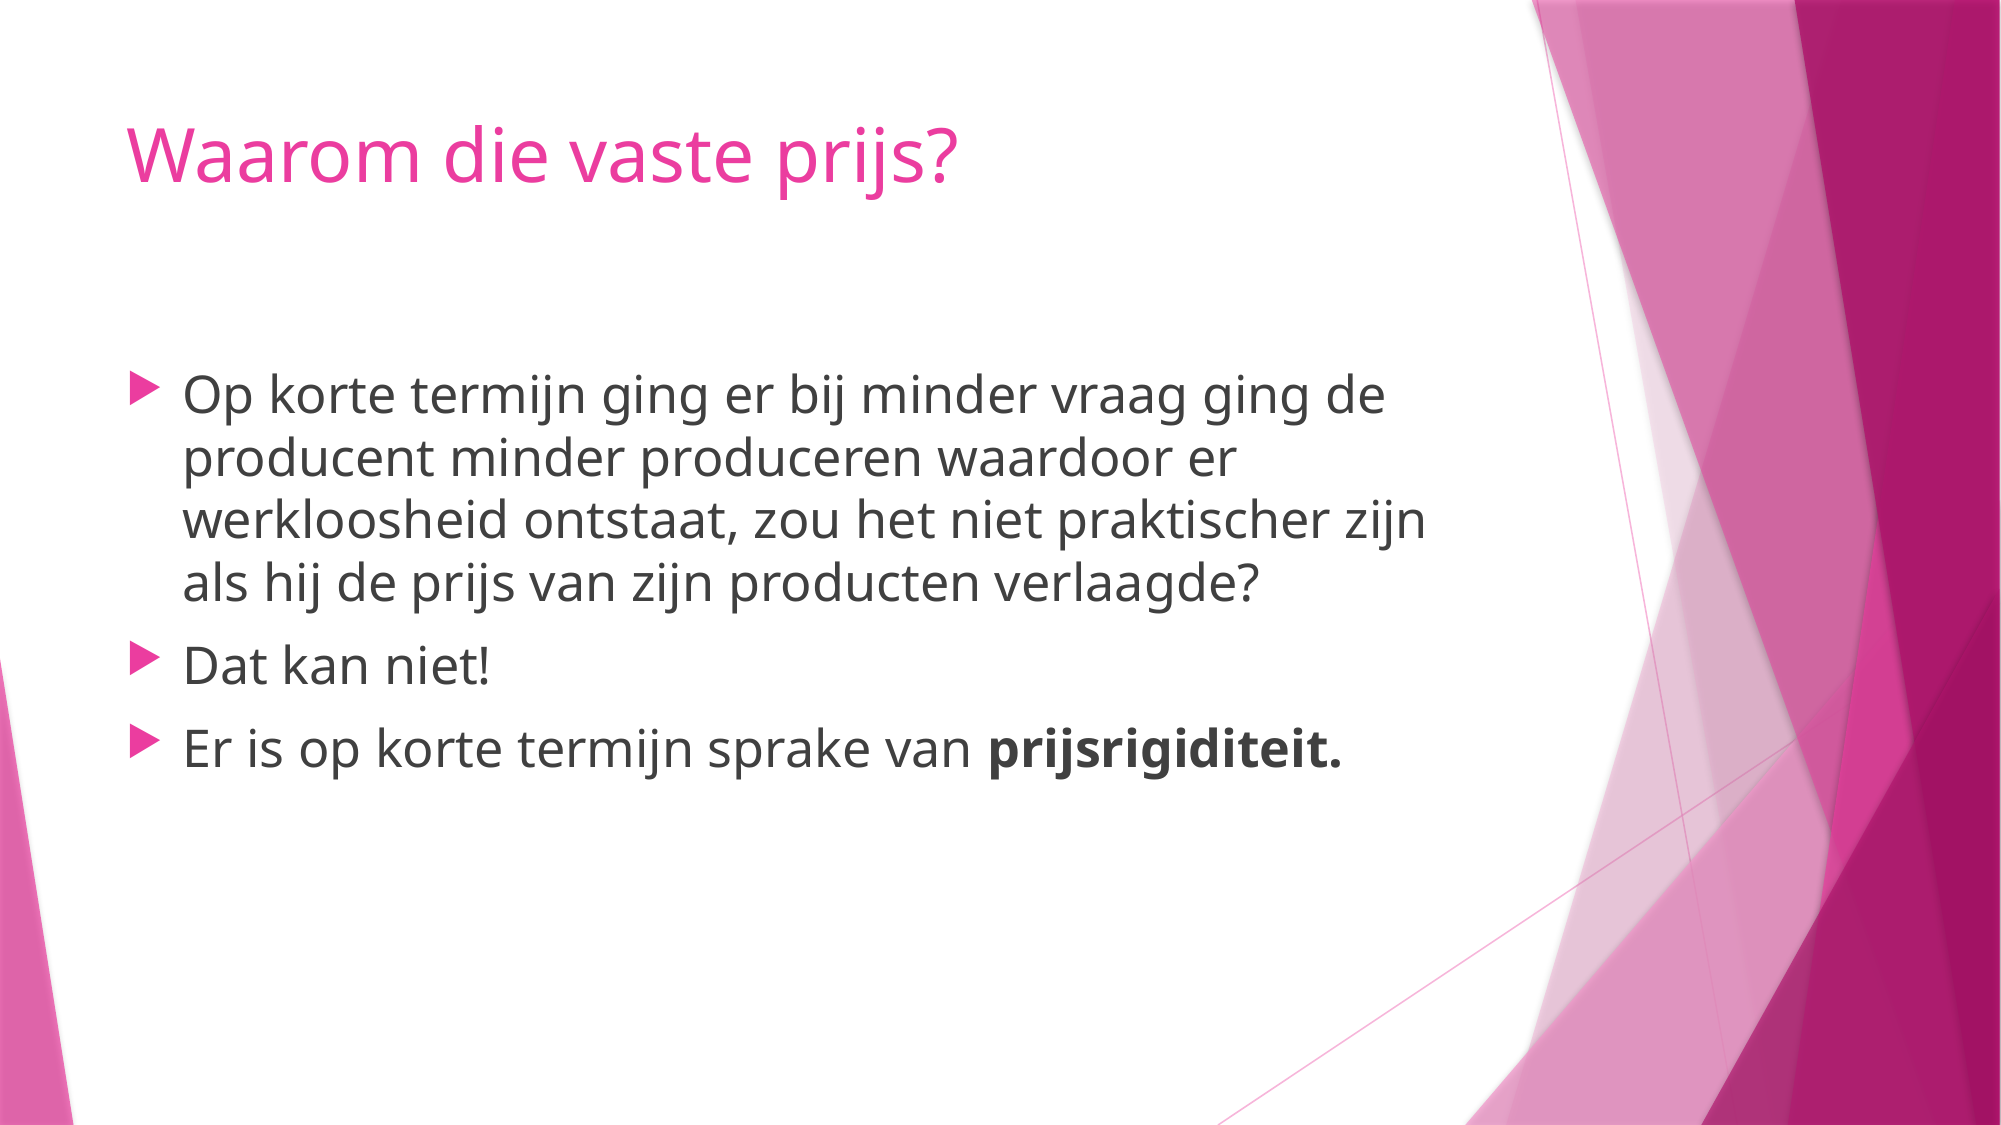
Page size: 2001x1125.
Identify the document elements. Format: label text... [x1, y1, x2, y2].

list Op korte termijn ging er bij minder vraag ging de producent minder produceren waardoor er werkloosheid ontstaat, zou het niet praktischer zijn als hij de prijs van zijn producten verlaagde? Dat kan niet! Er is op korte termijn sprake van prijsrigiditeit. [111, 354, 1522, 992]
title Waarom die vaste prijs? [111, 99, 1522, 317]
